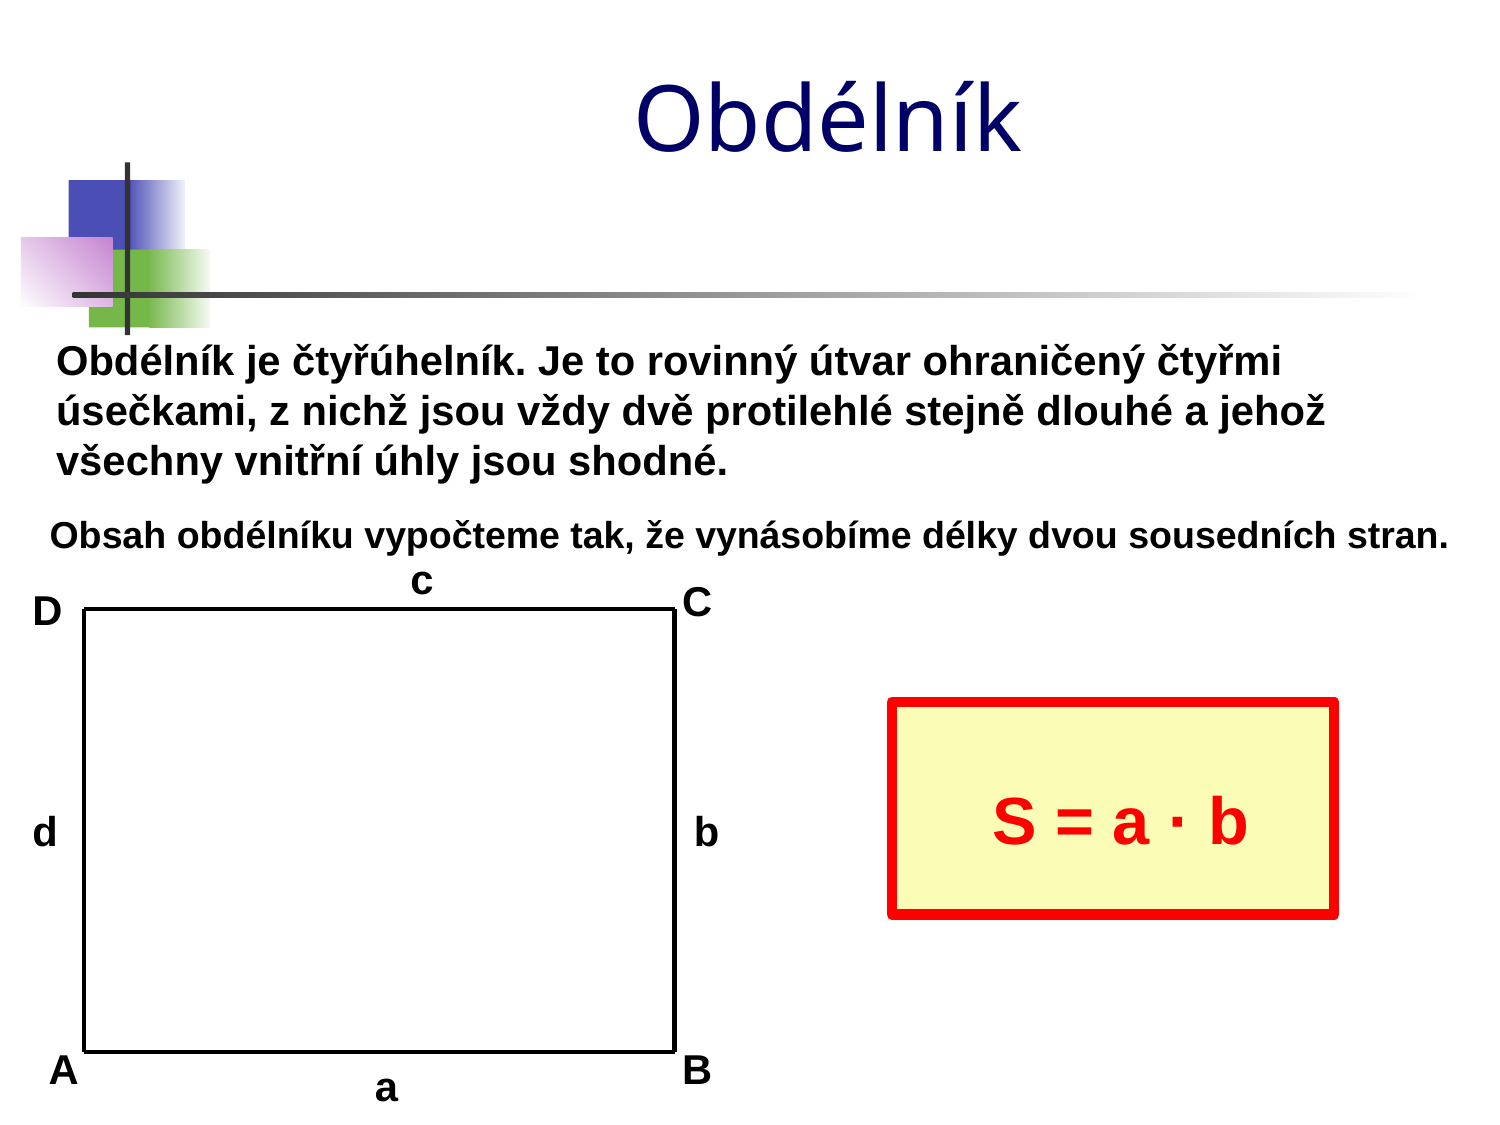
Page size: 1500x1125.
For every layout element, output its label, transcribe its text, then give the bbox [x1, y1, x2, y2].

text_box a [360, 1061, 431, 1117]
text_box Obdélník je čtyřúhelník. Je to rovinný útvar ohraničený čtyřmi úsečkami, z nichž jsou vždy dvě protilehlé stejně dlouhé a jehož všechny vnitřní úhly jsou shodné. [41, 326, 1424, 492]
text_box [891, 701, 1335, 915]
title Obdélník [188, 34, 1468, 276]
text_box d [17, 797, 79, 863]
text_box b [679, 797, 750, 863]
text_box c [395, 564, 467, 608]
text_box Obsah obdélníku vypočteme tak, že vynásobíme délky dvou sousedních stran. [0, 503, 1500, 564]
text_box S = a · b [977, 770, 1306, 866]
text_box A [33, 1035, 105, 1101]
text_box B [667, 1035, 739, 1101]
text_box D [17, 576, 89, 642]
text_box C [667, 567, 739, 633]
